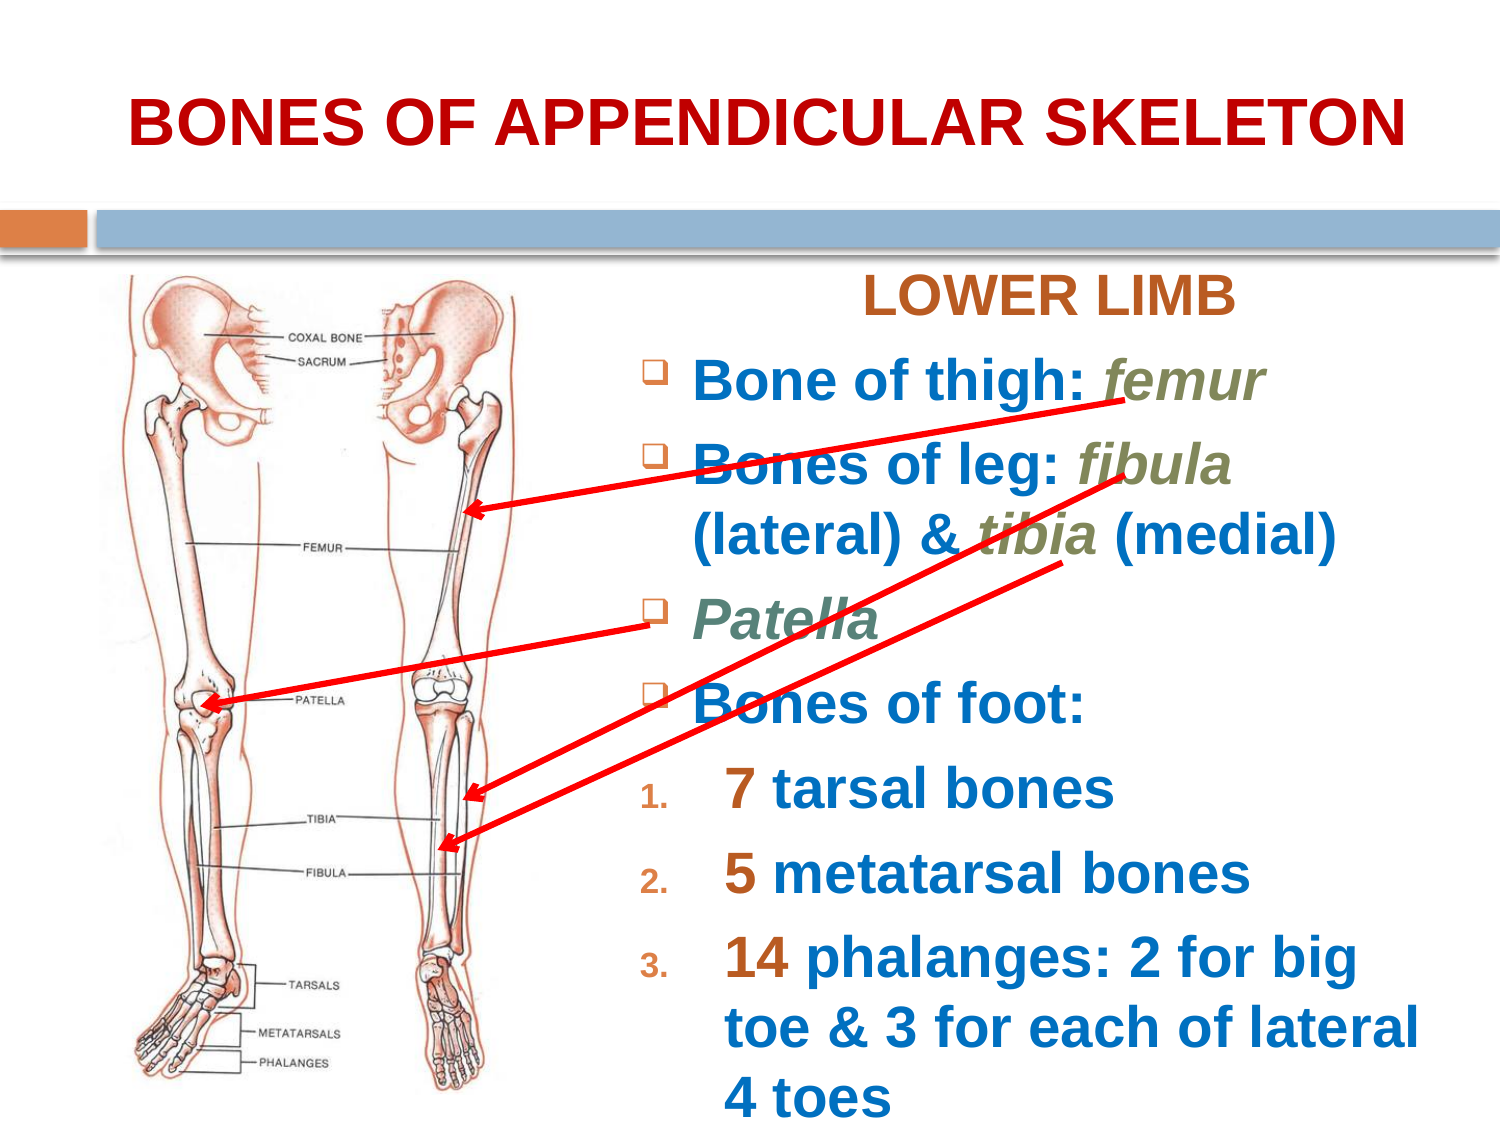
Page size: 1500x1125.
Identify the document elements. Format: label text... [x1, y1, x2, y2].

list LOWER LIMB Bone of thigh: femur Bones of leg: fibula (lateral) & tibia (medial) Patella Bones of foot: 7 tarsal bones 5 metatarsal bones 14 phalanges: 2 for big toe & 3 for each of lateral 4 toes [624, 249, 1475, 1125]
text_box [437, 562, 1063, 851]
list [99, 274, 540, 1096]
title BONES OF APPENDICULAR SKELETON [99, 37, 1438, 200]
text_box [462, 474, 1126, 801]
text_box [199, 624, 651, 707]
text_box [462, 399, 1126, 474]
